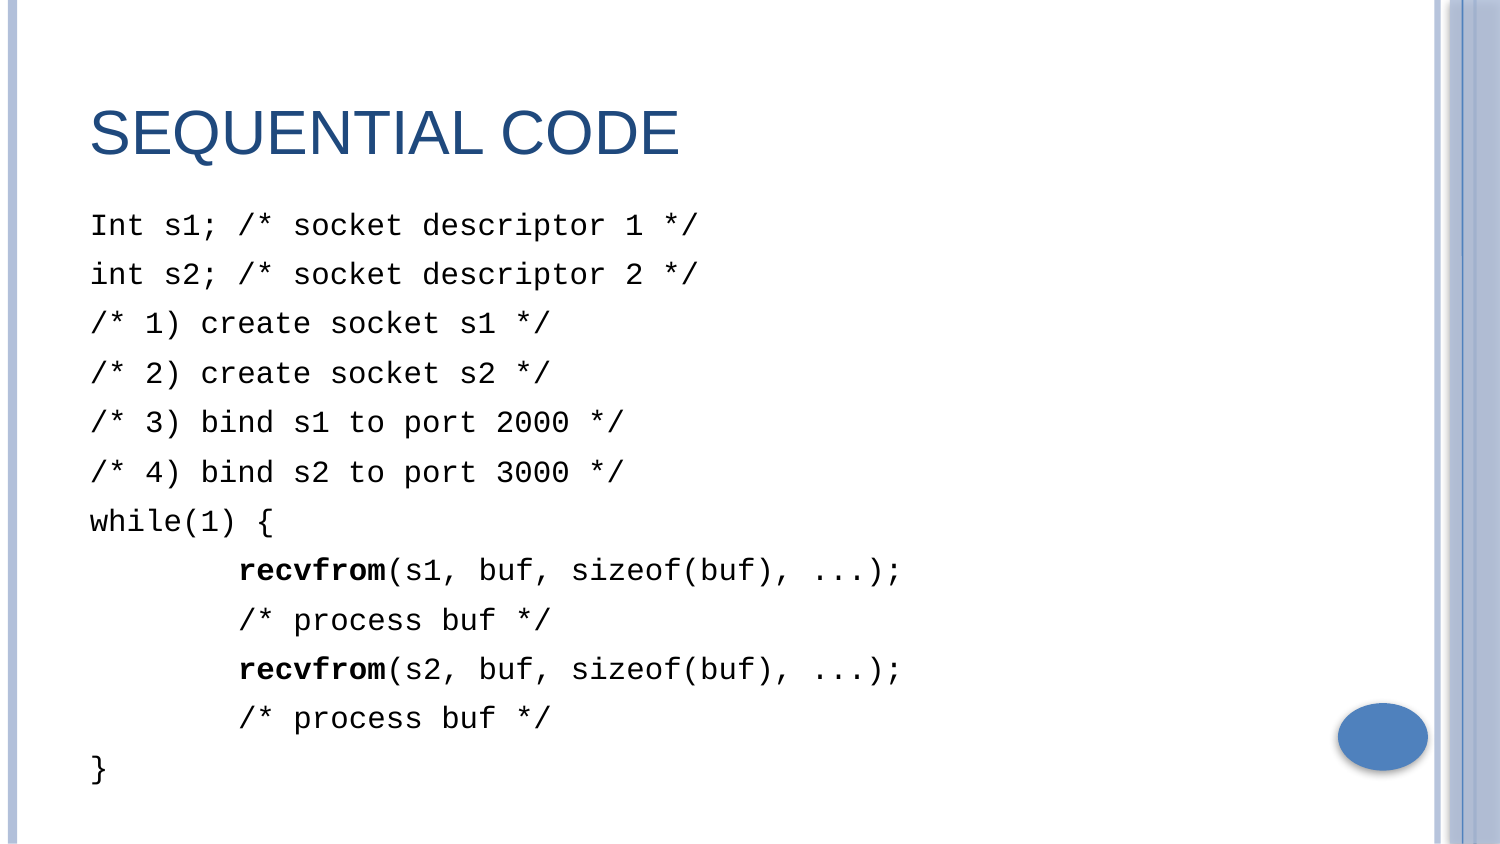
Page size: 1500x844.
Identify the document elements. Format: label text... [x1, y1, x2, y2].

title Sequential Code [75, 33, 1300, 175]
list Int s1; /* socket descriptor 1 */ int s2; /* socket descriptor 2 */ /* 1) create socket s1 */ /* 2) create socket s2 */ /* 3) bind s1 to port 2000 */ /* 4) bind s2 to port 3000 */ while(1) { recvfrom(s1, buf, sizeof(buf), ...); /* process buf */ recvfrom(s2, buf, sizeof(buf), ...); /* process buf */ } [75, 196, 1300, 797]
